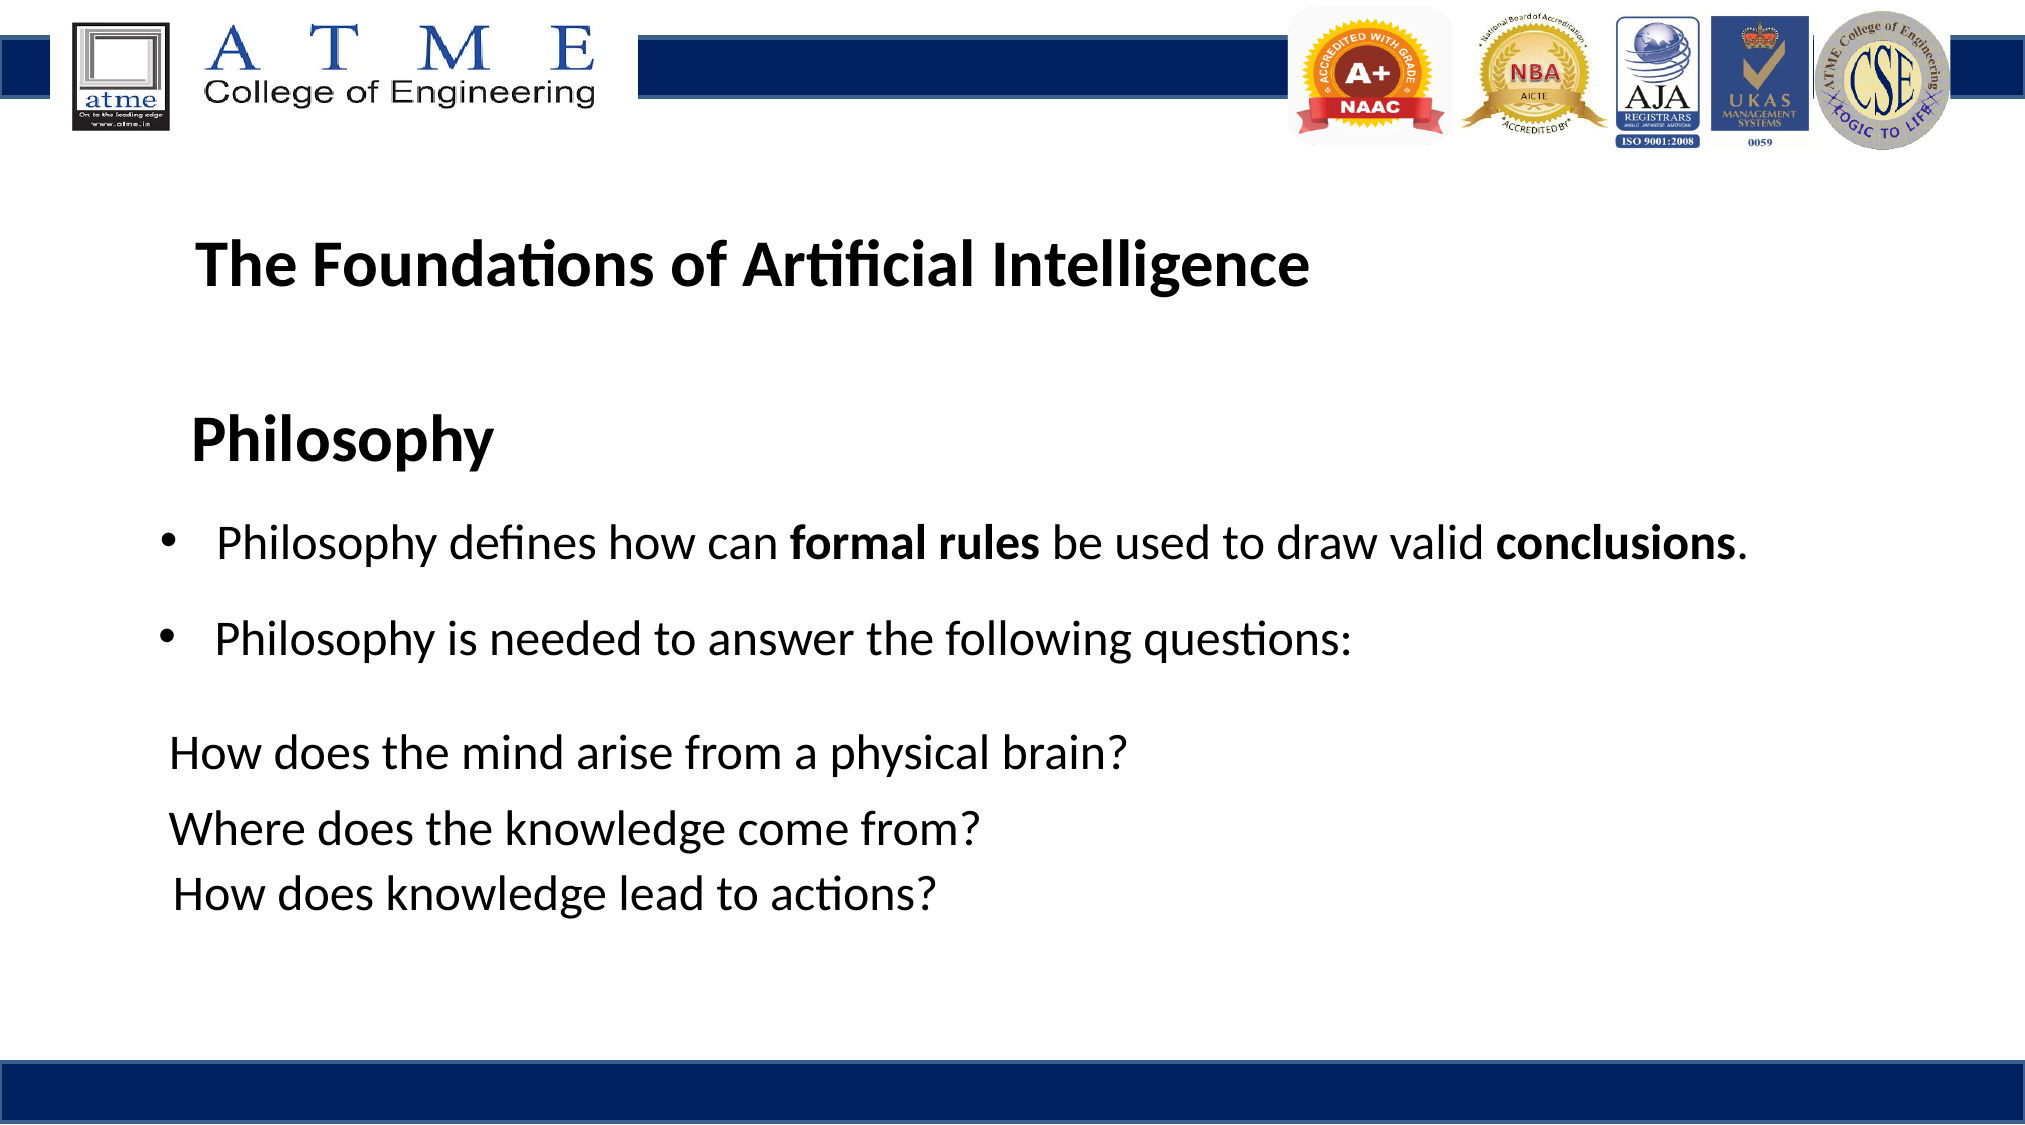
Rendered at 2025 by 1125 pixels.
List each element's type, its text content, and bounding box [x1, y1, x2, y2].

text_box The Foundations of Artificial Intelligence [180, 212, 1327, 308]
text_box Philosophy [176, 387, 511, 483]
text_box How does knowledge lead to actions? [158, 853, 954, 928]
picture [50, 0, 638, 150]
picture [1287, 6, 1813, 150]
text_box Philosophy is needed to answer the following questions: [143, 597, 1369, 673]
text_box Where does the knowledge come from? [153, 787, 998, 863]
picture [1814, 9, 1951, 151]
text_box Philosophy defines how can formal rules be used to draw valid conclusions. [145, 501, 1764, 577]
text_box How does the mind arise from a physical brain? [154, 712, 1145, 788]
